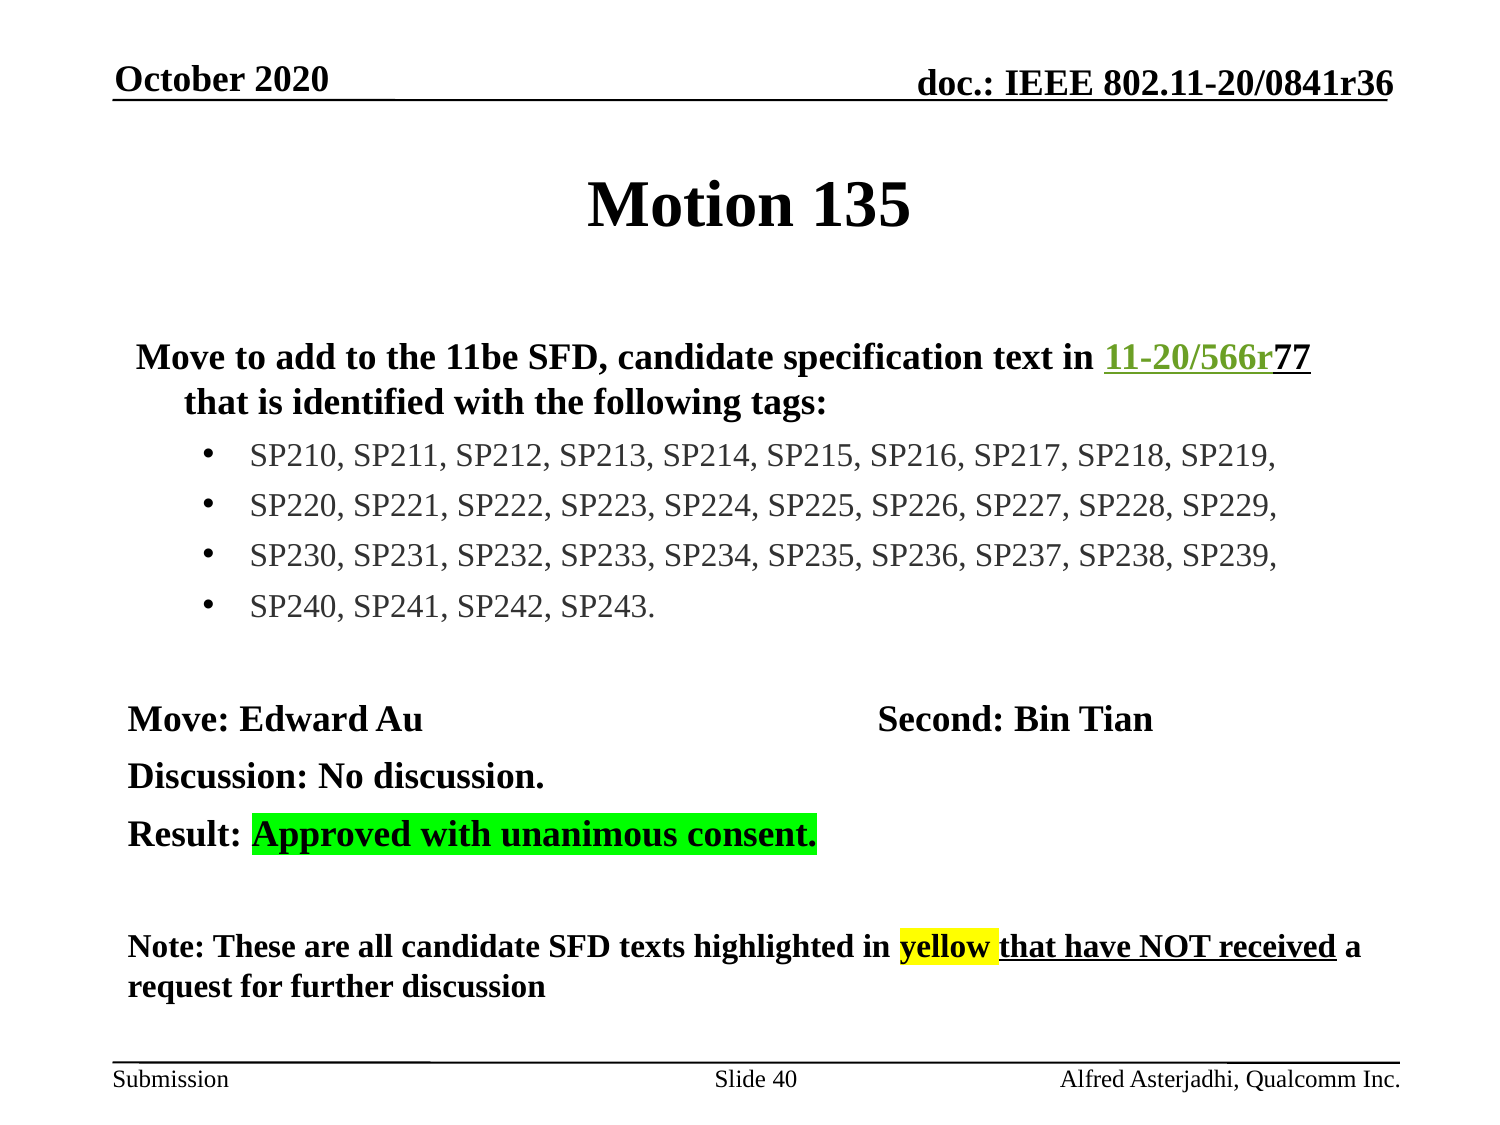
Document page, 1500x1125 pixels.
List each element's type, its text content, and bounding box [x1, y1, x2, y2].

slide_number Slide 40 [712, 1061, 800, 1123]
footer Alfred Asterjadhi, Qualcomm Inc. [878, 1061, 1402, 1093]
list Move to add to the 11be SFD, candidate specification text in 11-20/566r77 that is identified with the following tags: SP210, SP211, SP212, SP213, SP214, SP215, SP216, SP217, SP218, SP219, SP220, SP221, SP222, SP223, SP224, SP225, SP226, SP227, SP228, SP229, SP230, SP231, SP232, SP233, SP234, SP235, SP236, SP237, SP238, SP239, SP240, SP241, SP242, SP243. Move: Edward Au Second: Bin Tian Discussion: No discussion. Result: Approved with unanimous consent. Note: These are all candidate SFD texts highlighted in yellow that have NOT received a request for further discussion [112, 324, 1388, 1063]
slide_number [114, 54, 423, 100]
title Motion 135 [112, 112, 1388, 288]
